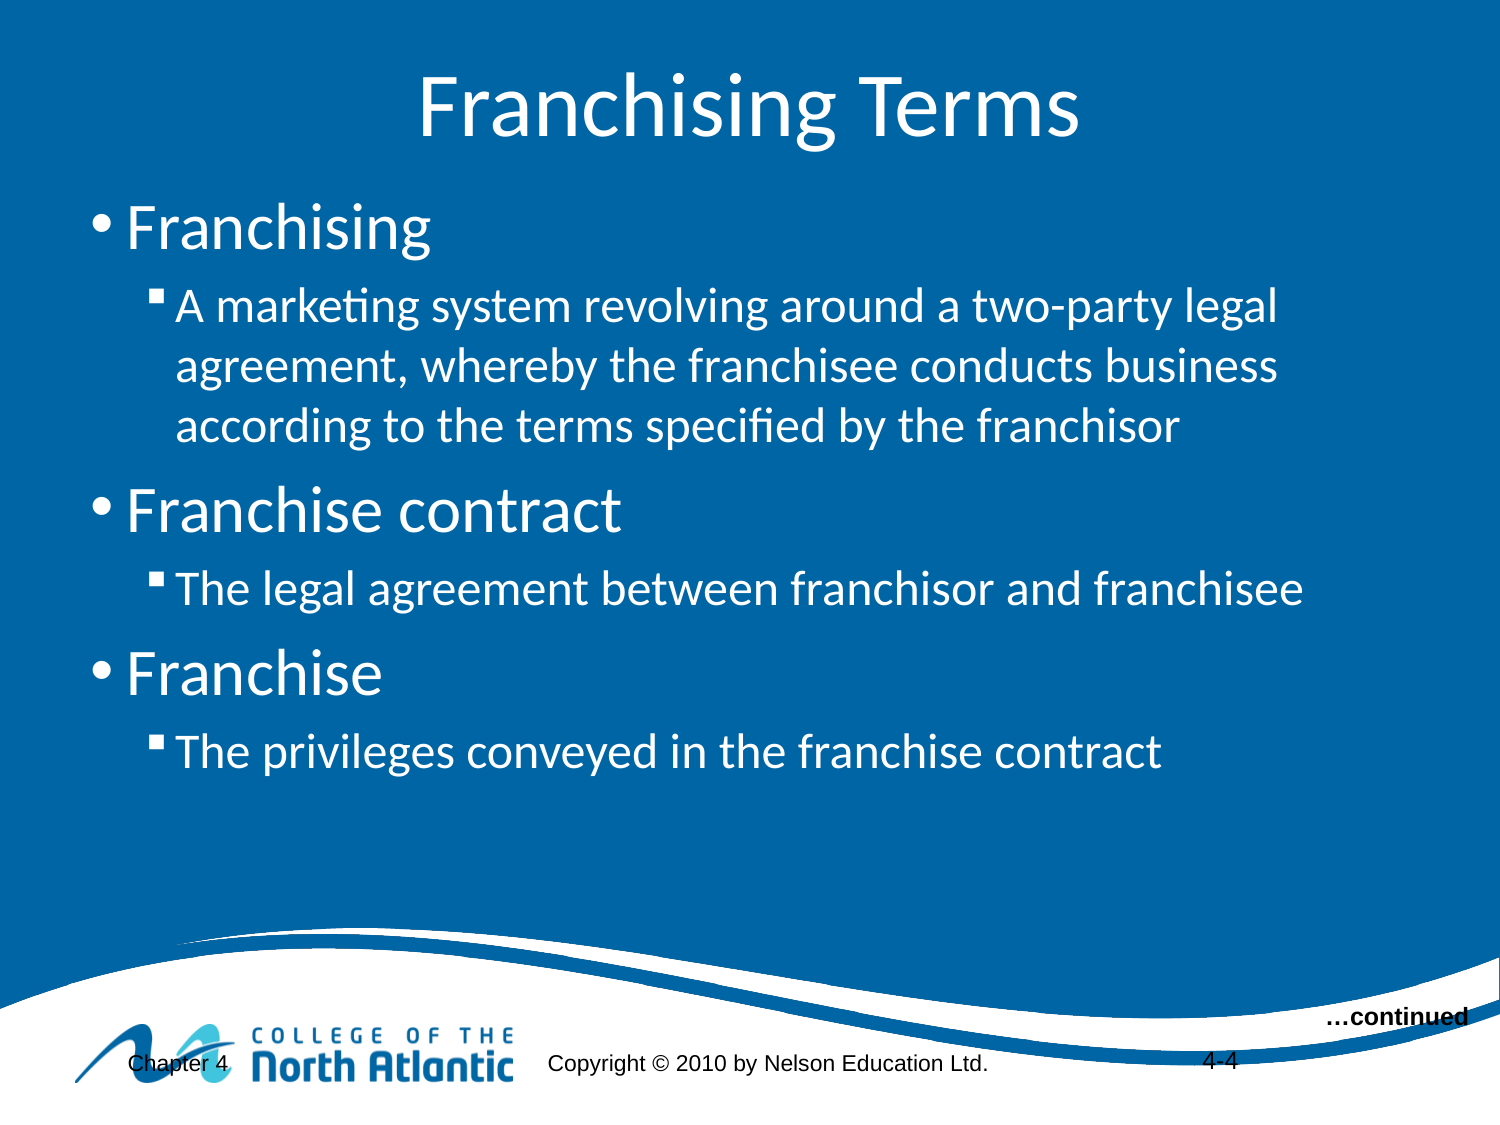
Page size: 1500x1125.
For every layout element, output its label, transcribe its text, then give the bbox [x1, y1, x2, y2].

list Franchising A marketing system revolving around a two-party legal agreement, whereby the franchisee conducts business according to the terms specified by the franchisor Franchise contract The legal agreement between franchisor and franchisee Franchise The privileges conveyed in the franchise contract [75, 174, 1425, 813]
text_box …continued [1325, 999, 1470, 1030]
picture [0, 928, 1500, 1125]
title Franchising Terms [75, 5, 1425, 174]
slide_number 4-4 [1187, 1037, 1500, 1113]
